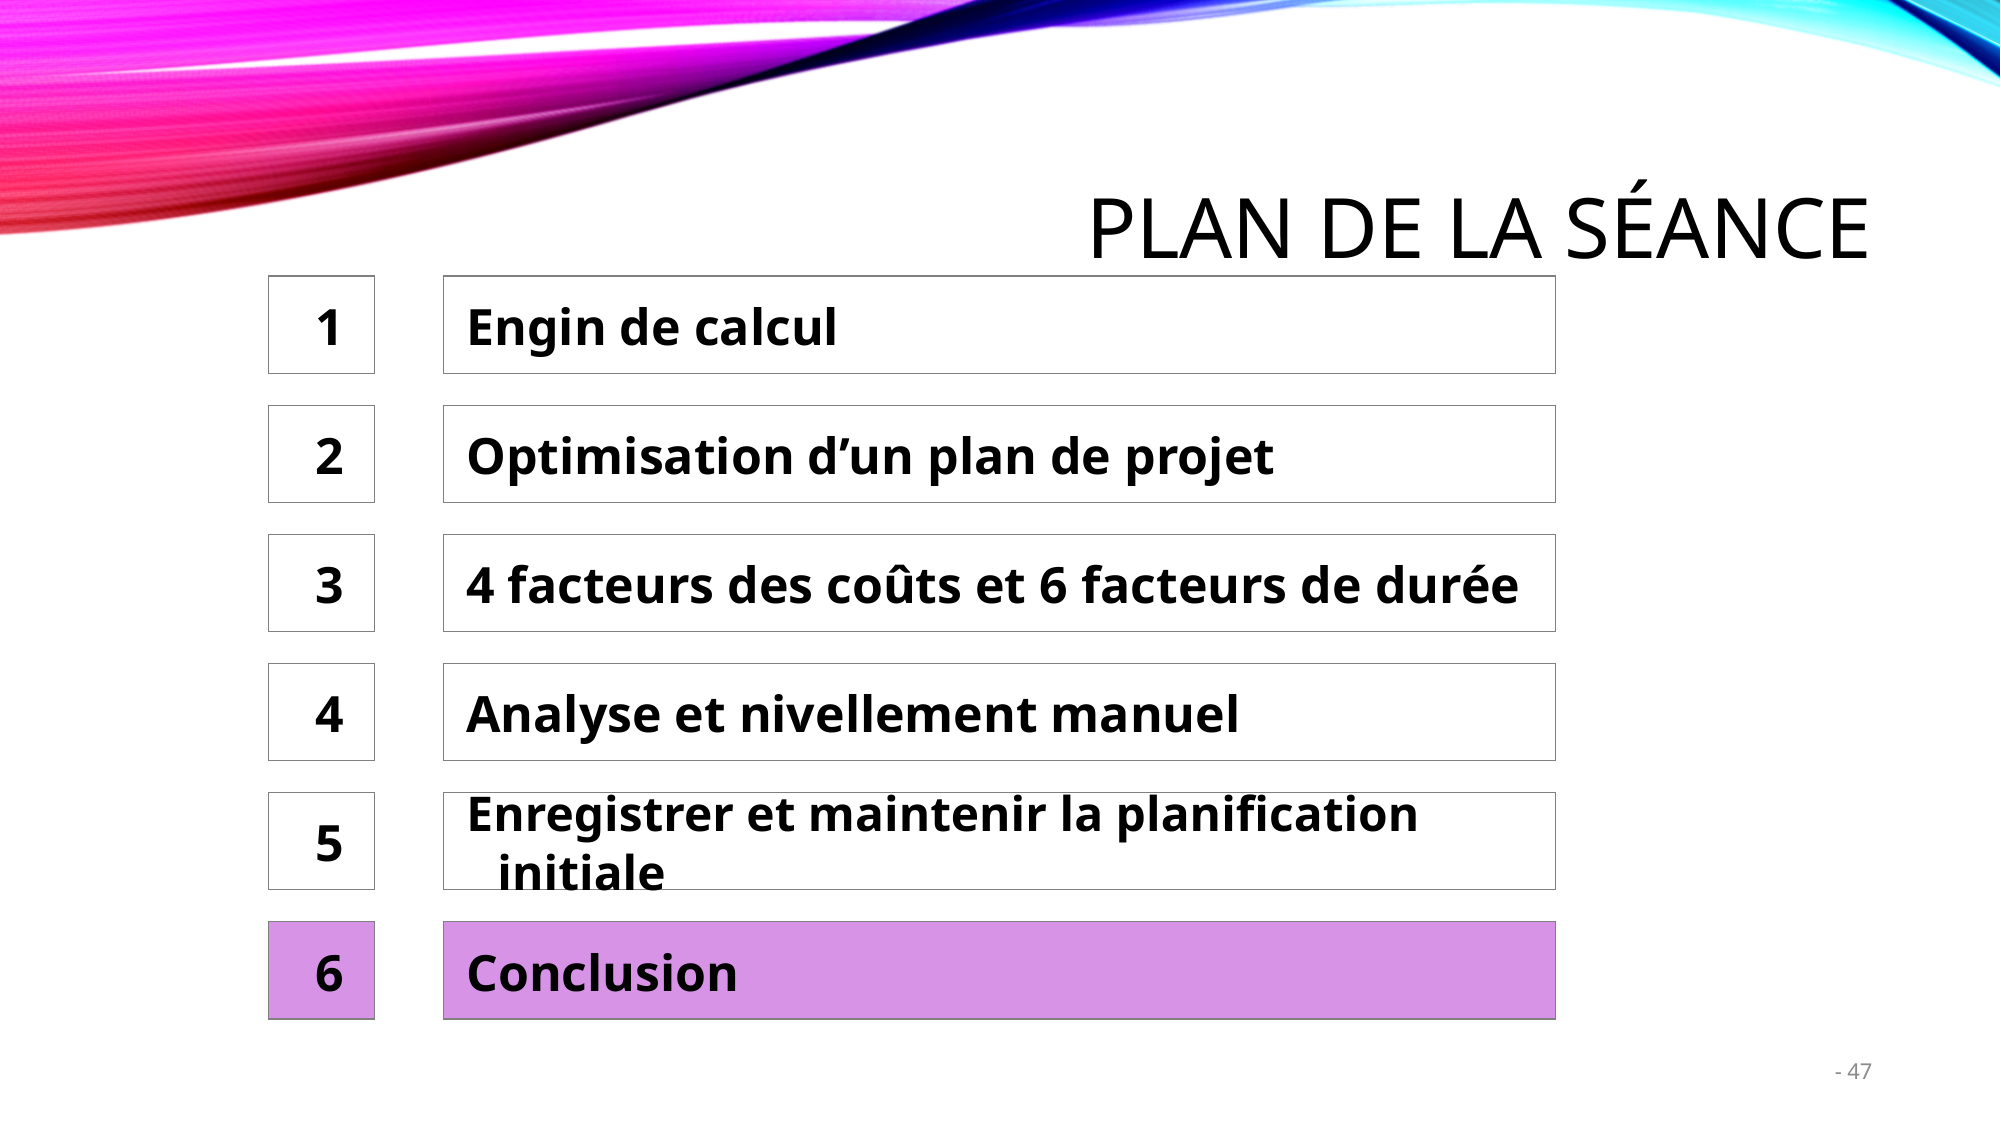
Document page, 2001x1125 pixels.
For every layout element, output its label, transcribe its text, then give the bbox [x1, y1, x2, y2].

title Plan de la séance [474, 125, 1888, 338]
text_box Optimisation d’un plan de projet [443, 405, 1556, 503]
text_box 2 [268, 405, 375, 503]
picture [1890, 0, 2000, 75]
slide_number 47 [1808, 1042, 1888, 1103]
text_box Conclusion [443, 921, 1556, 1019]
text_box 5 [268, 792, 375, 890]
picture [1910, 0, 2000, 45]
text_box 4 [268, 663, 375, 761]
text_box 1 [268, 276, 375, 374]
text_box Analyse et nivellement manuel [443, 663, 1556, 761]
text_box 4 facteurs des coûts et 6 facteurs de durée [443, 534, 1556, 632]
text_box 6 [268, 921, 375, 1019]
text_box Engin de calcul [443, 276, 1556, 374]
picture [0, 0, 2000, 237]
text_box 3 [268, 534, 375, 632]
text_box Enregistrer et maintenir la planification initiale [443, 792, 1556, 890]
